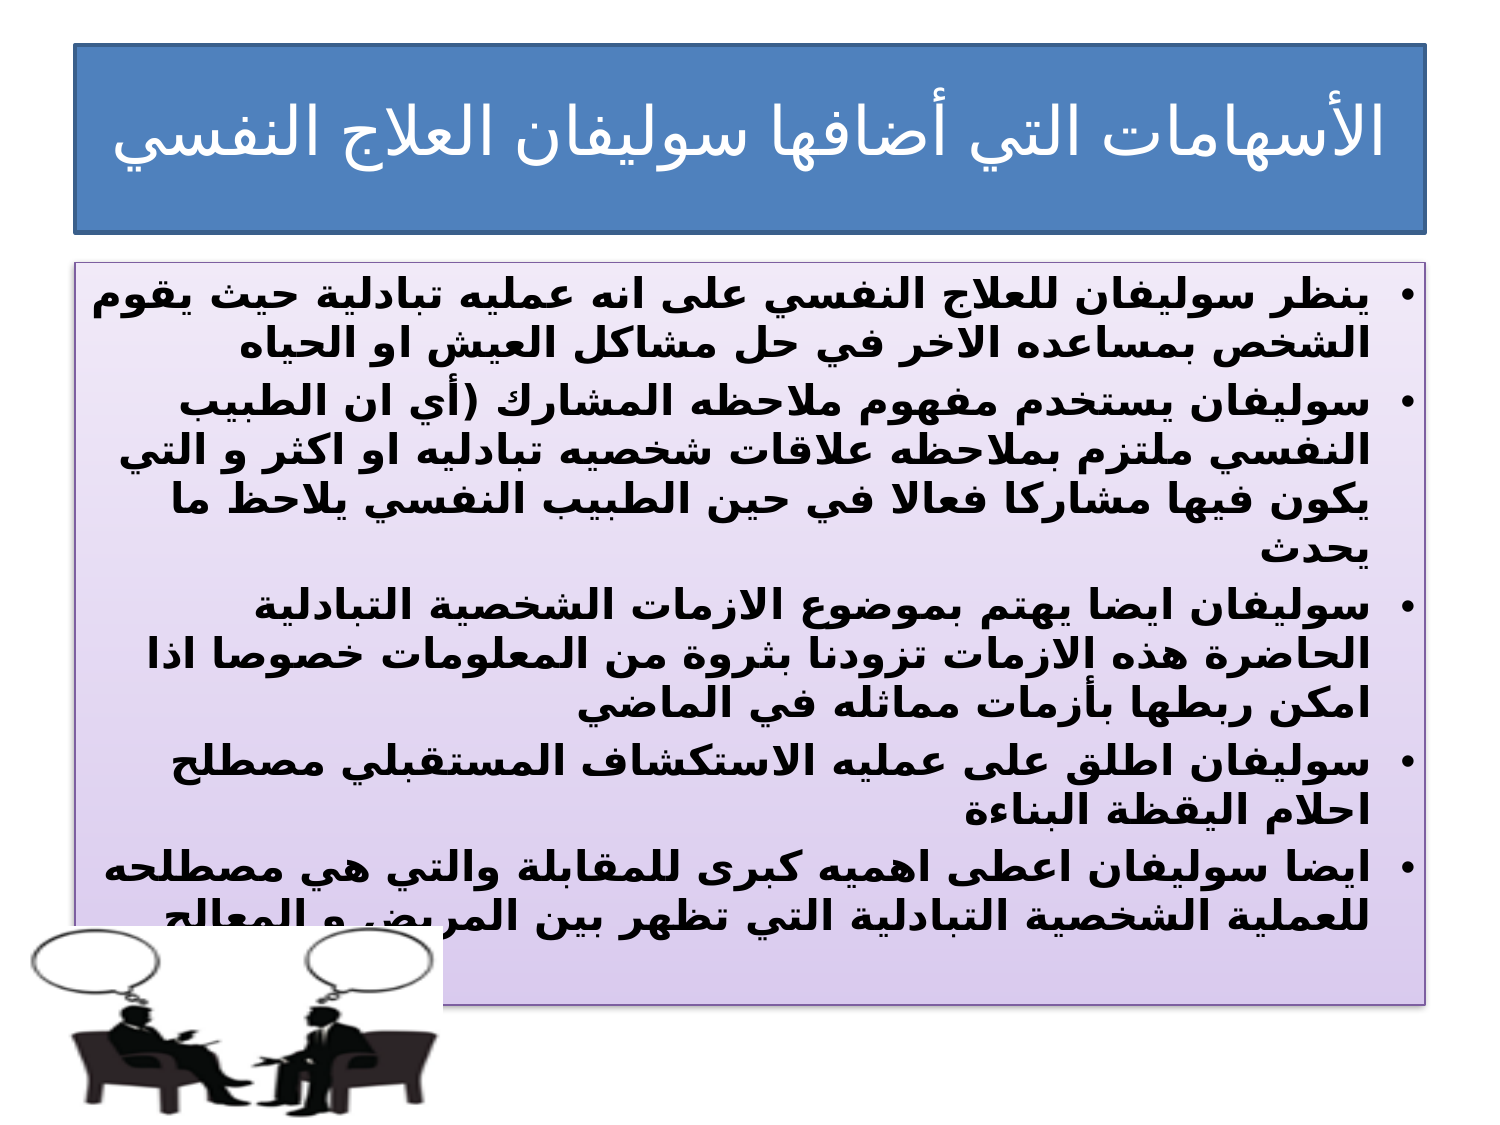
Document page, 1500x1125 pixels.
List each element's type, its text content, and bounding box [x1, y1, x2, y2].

title الأسهامات التي أضافها سوليفان العلاج النفسي [73, 43, 1427, 235]
picture [29, 926, 444, 1125]
list ينظر سوليفان للعلاج النفسي على انه عمليه تبادلية حيث يقوم الشخص بمساعده الاخر في حل مشاكل العيش او الحياه سوليفان يستخدم مفهوم ملاحظه المشارك (أي ان الطبيب النفسي ملتزم بملاحظه علاقات شخصيه تبادليه او اكثر و التي يكون فيها مشاركا فعالا في حين الطبيب النفسي يلاحظ ما يحدث سوليفان ايضا يهتم بموضوع الازمات الشخصية التبادلية الحاضرة هذه الازمات تزودنا بثروة من المعلومات خصوصا اذا امكن ربطها بأزمات مماثله في الماضي سوليفان اطلق على عمليه الاستكشاف المستقبلي مصطلح احلام اليقظة البناءة ايضا سوليفان اعطى اهميه كبرى للمقابلة والتي هي مصطلحه للعملية الشخصية التبادلية التي تظهر بين المريض و المعالج [74, 262, 1426, 1006]
